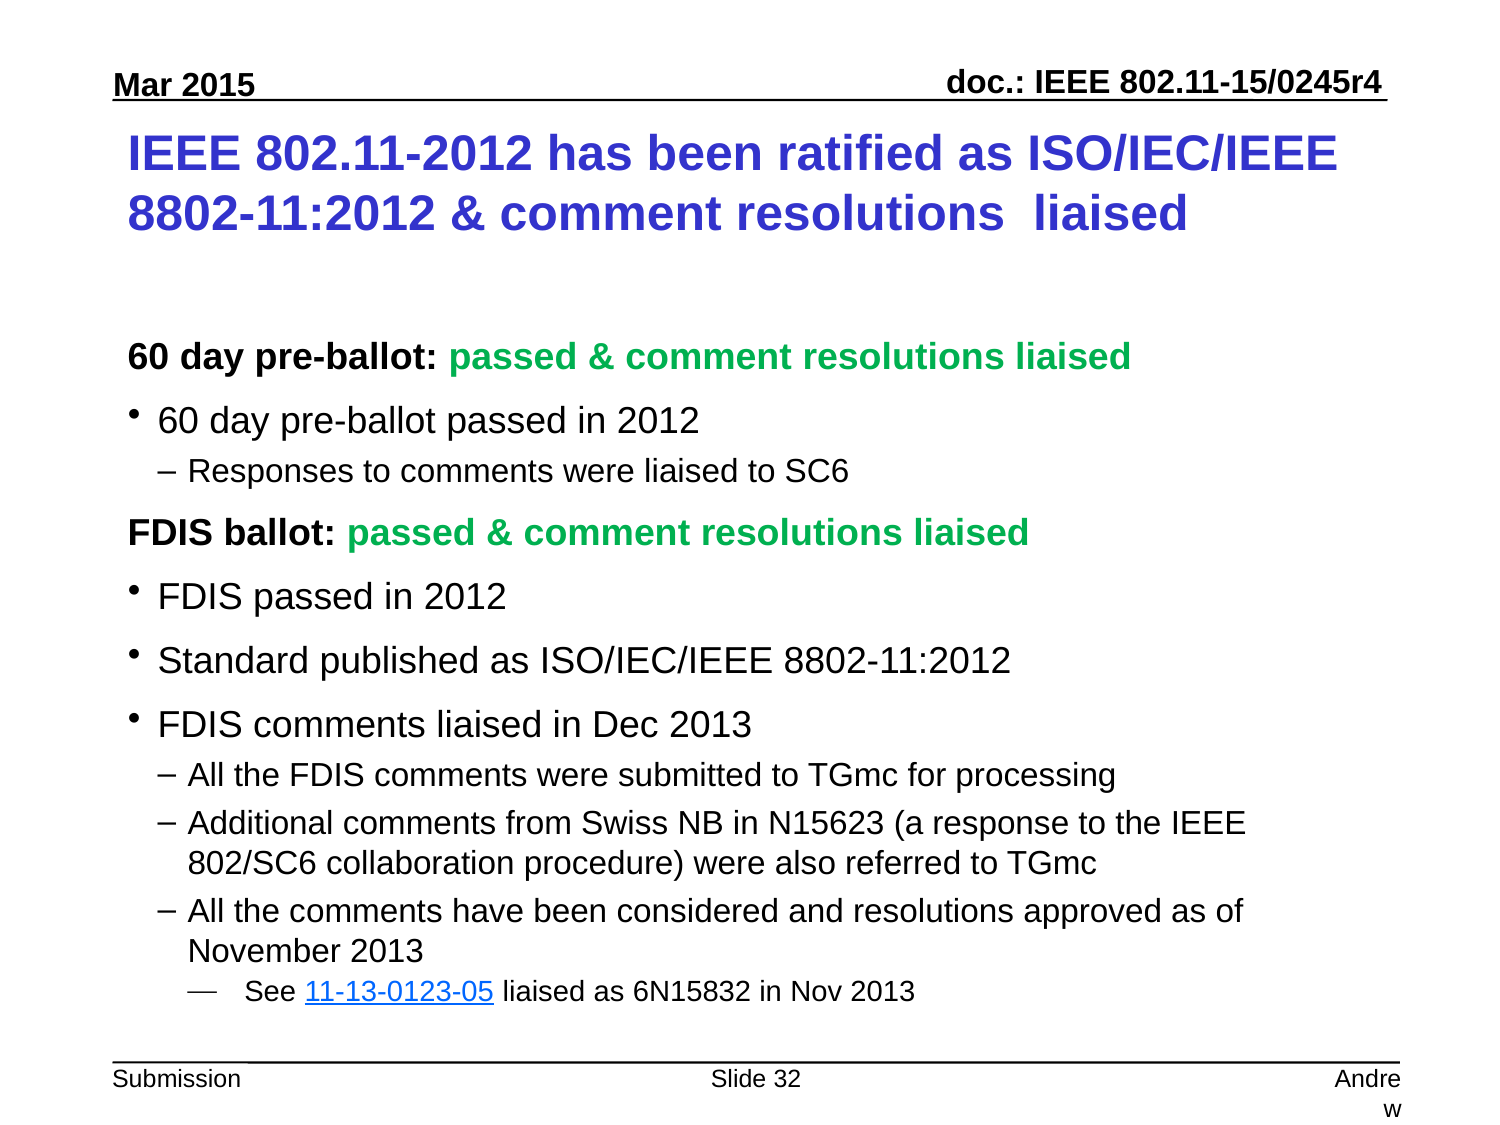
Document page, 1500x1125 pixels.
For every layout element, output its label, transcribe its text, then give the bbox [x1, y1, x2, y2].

list 60 day pre-ballot: passed & comment resolutions liaised 60 day pre-ballot passed in 2012 Responses to comments were liaised to SC6 FDIS ballot: passed & comment resolutions liaised FDIS passed in 2012 Standard published as ISO/IEC/IEEE 8802-11:2012 FDIS comments liaised in Dec 2013 All the FDIS comments were submitted to TGmc for processing Additional comments from Swiss NB in N15623 (a response to the IEEE 802/SC6 collaboration procedure) were also referred to TGmc All the comments have been considered and resolutions approved as of November 2013 See 11-13-0123-05 liaised as 6N15832 in Nov 2013 [112, 324, 1388, 1000]
footer Andrew Myles, Cisco [1320, 1061, 1402, 1093]
slide_number Slide 32 [709, 1061, 803, 1093]
title IEEE 802.11-2012 has been ratified as ISO/IEC/IEEE 8802-11:2012 & comment resolutions liaised [112, 112, 1388, 288]
